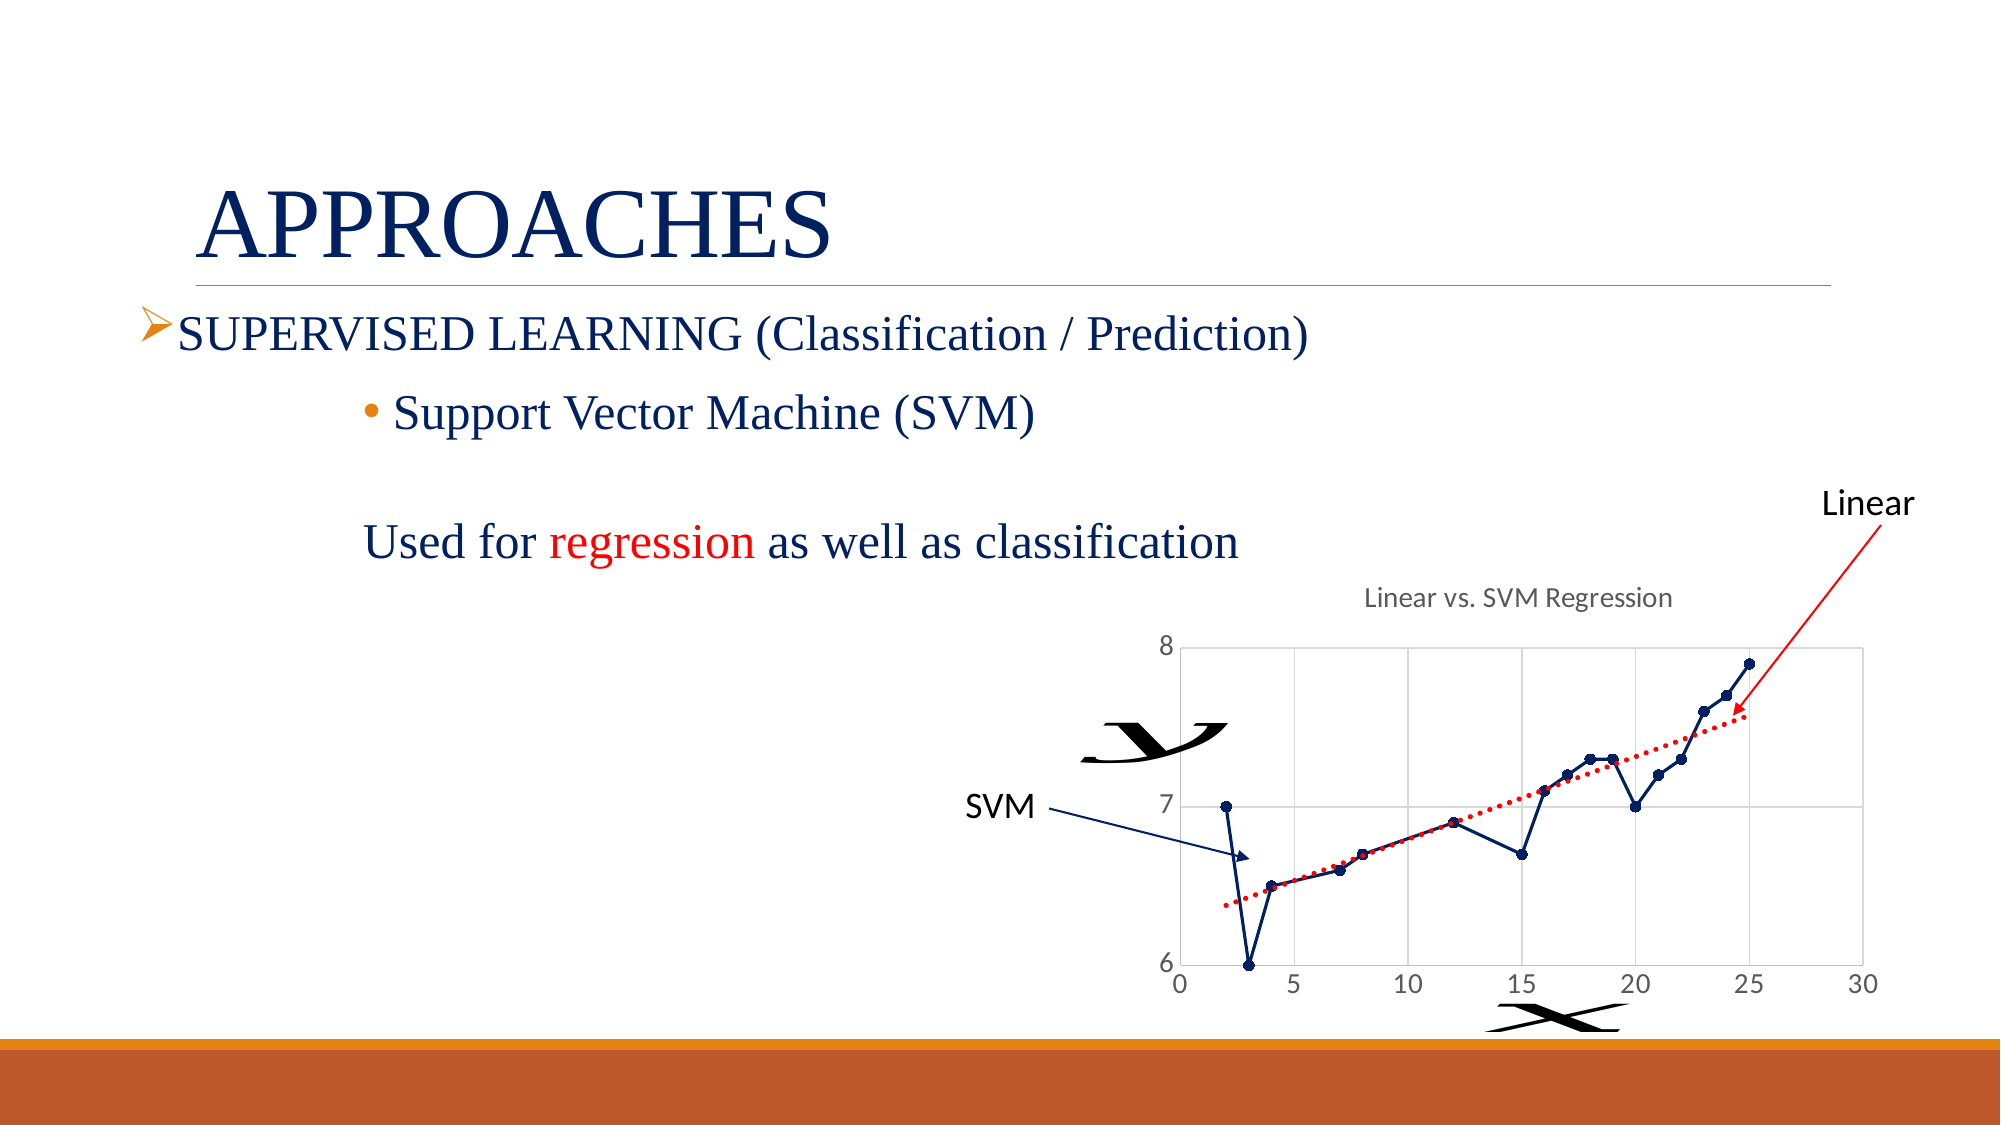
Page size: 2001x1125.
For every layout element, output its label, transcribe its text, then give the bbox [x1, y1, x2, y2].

text_box SVM [950, 773, 1126, 833]
chart [1143, 559, 1895, 1011]
list SUPERVISED LEARNING (Classification / Prediction) Support Vector Machine (SVM) Used for regression as well as classification [137, 299, 1863, 1046]
title APPROACHES [180, 47, 1830, 285]
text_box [1732, 524, 1882, 717]
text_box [1048, 807, 1251, 860]
text_box Linear [1807, 470, 1982, 531]
